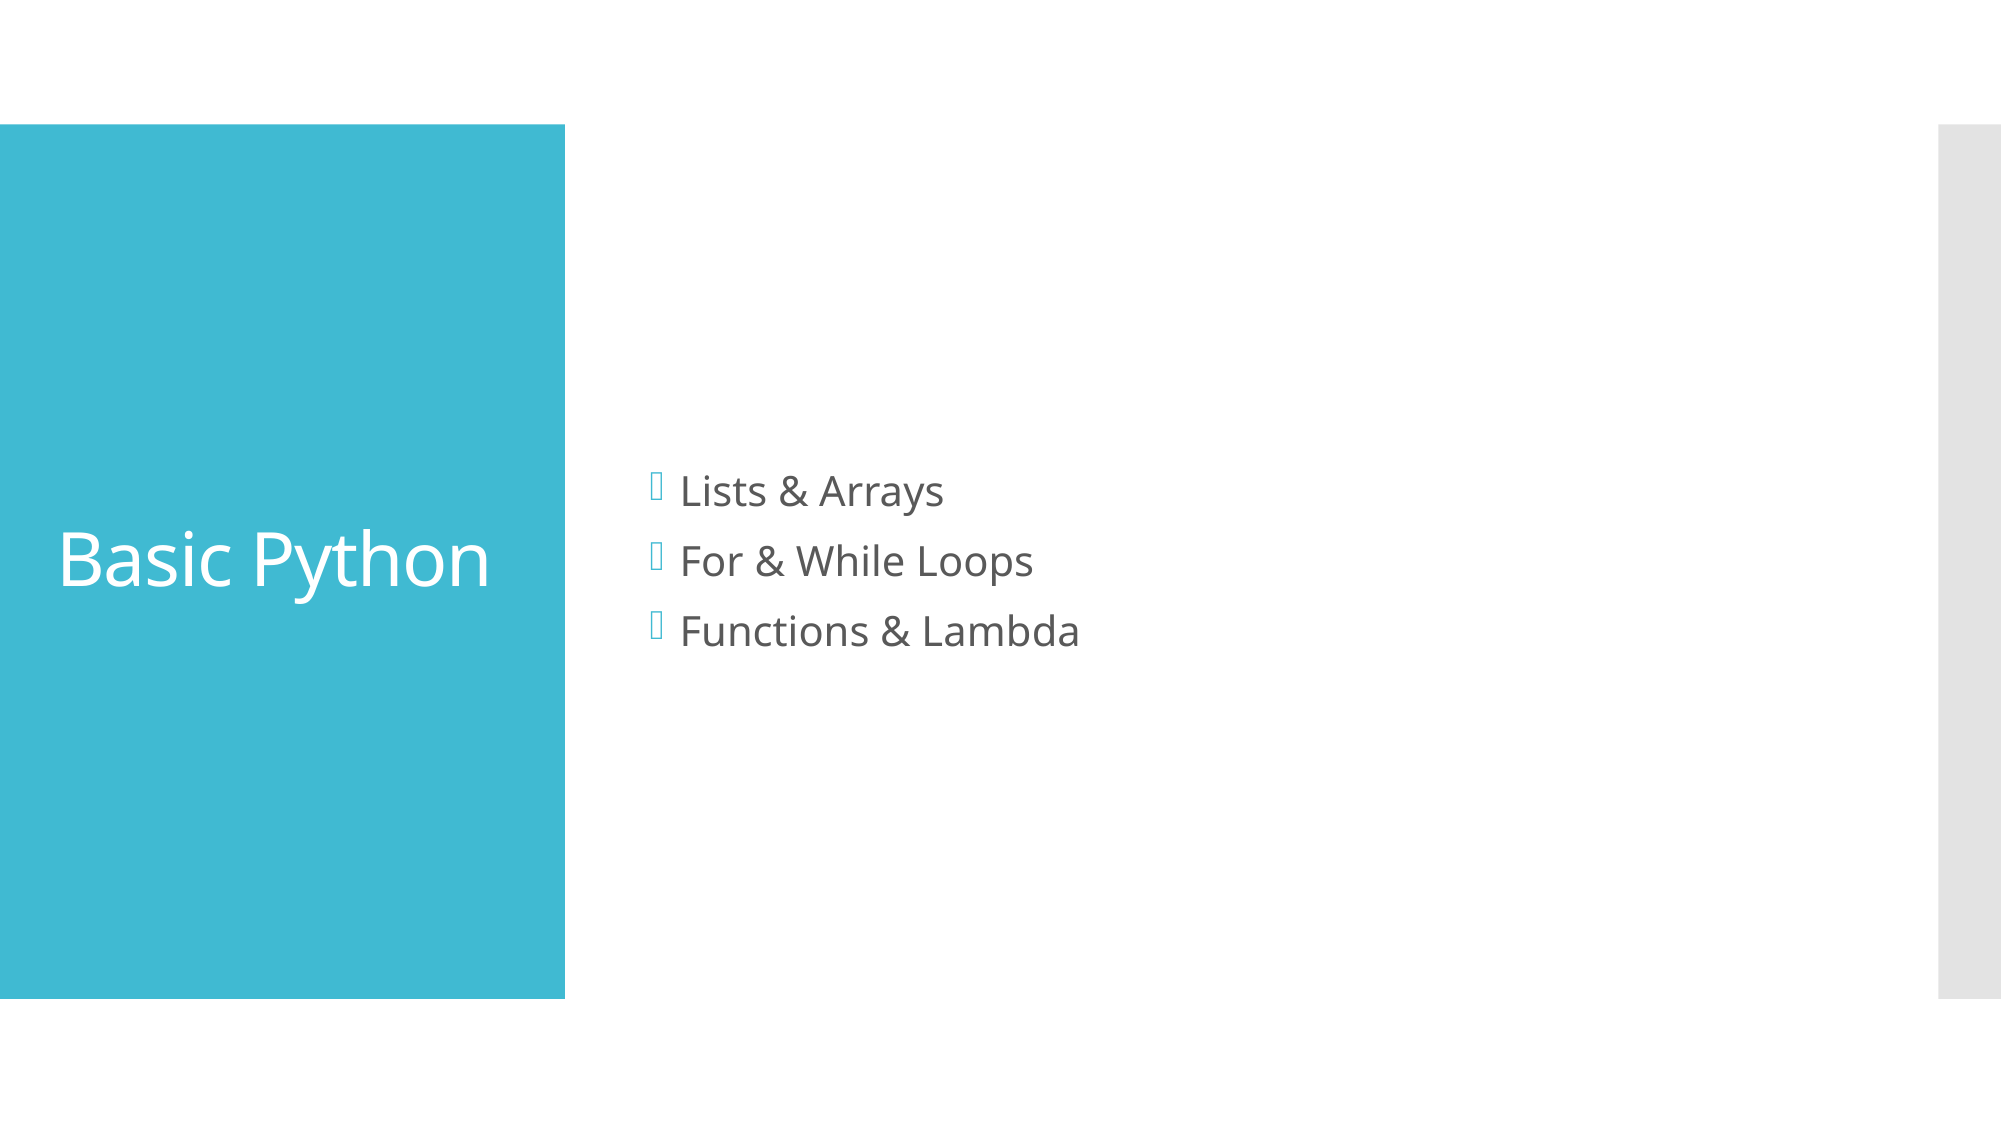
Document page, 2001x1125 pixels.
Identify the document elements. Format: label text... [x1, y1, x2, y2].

list Lists & Arrays For & While Loops Functions & Lambda [634, 142, 1205, 983]
title Basic Python [41, 184, 525, 940]
